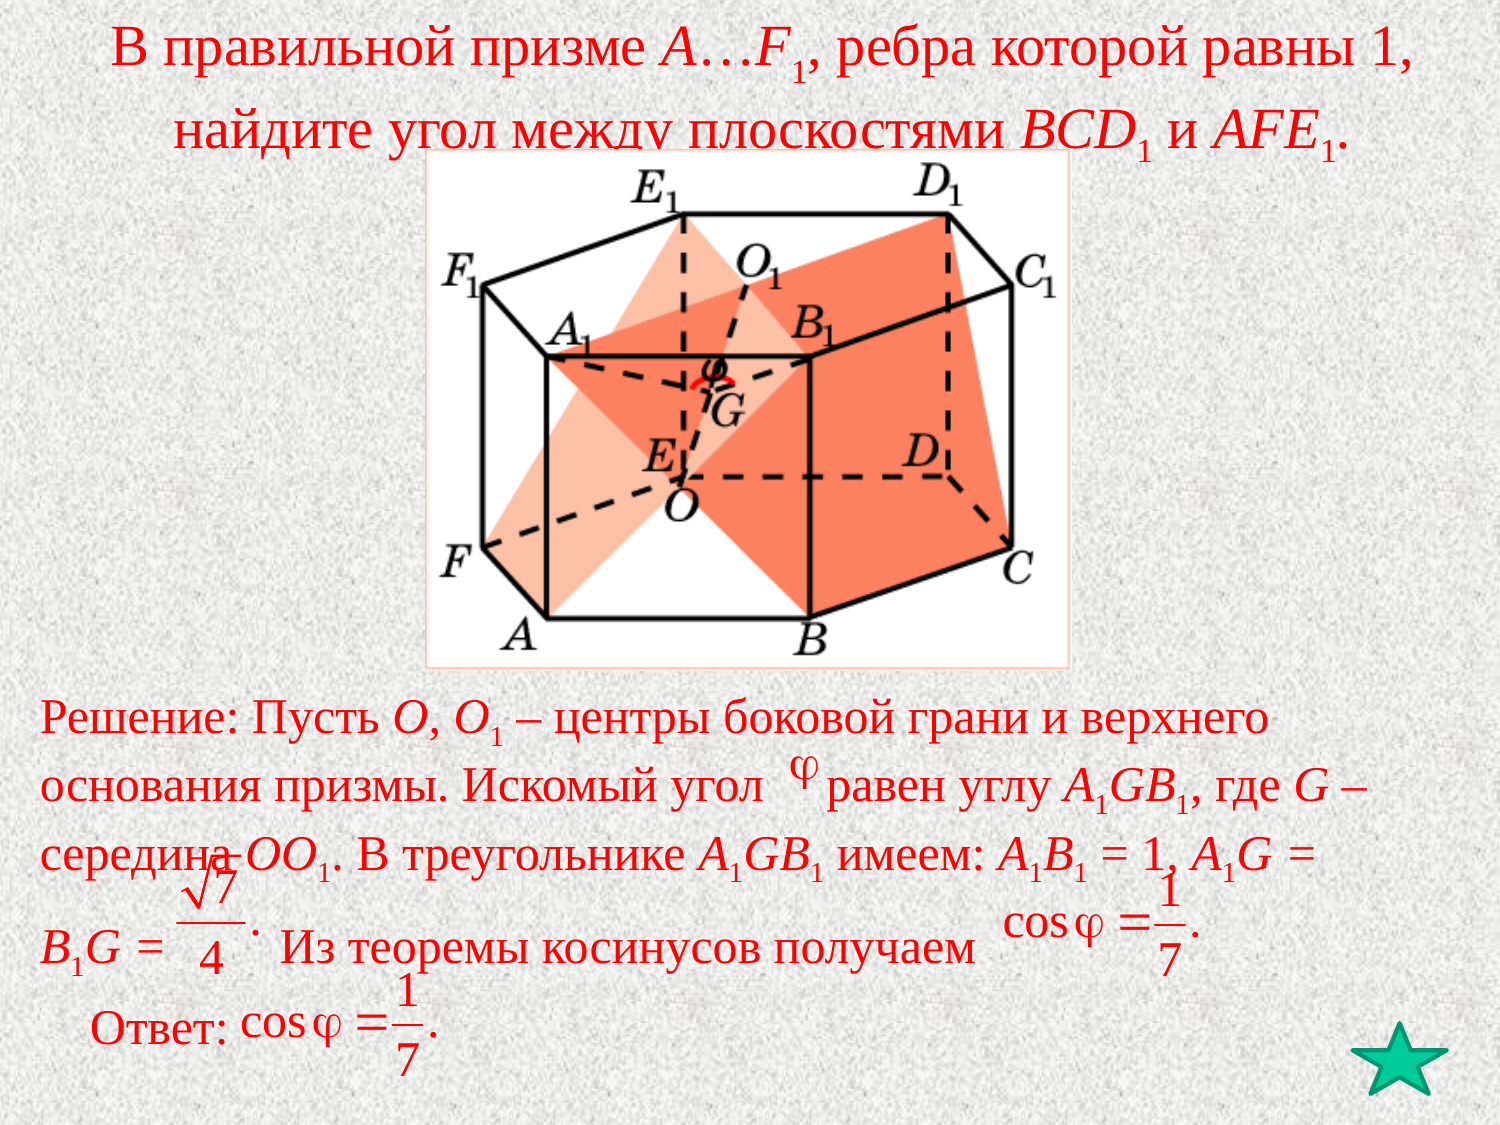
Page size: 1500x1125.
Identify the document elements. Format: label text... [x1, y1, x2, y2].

picture [0, 0, 1500, 1125]
text_box В правильной призме A…F1, ребра которой равны 1, найдите угол между плоскостями BCD1 и AFE1. [49, 0, 1475, 177]
text_box [1414, 1048, 1449, 1096]
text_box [24, 149, 1413, 1084]
